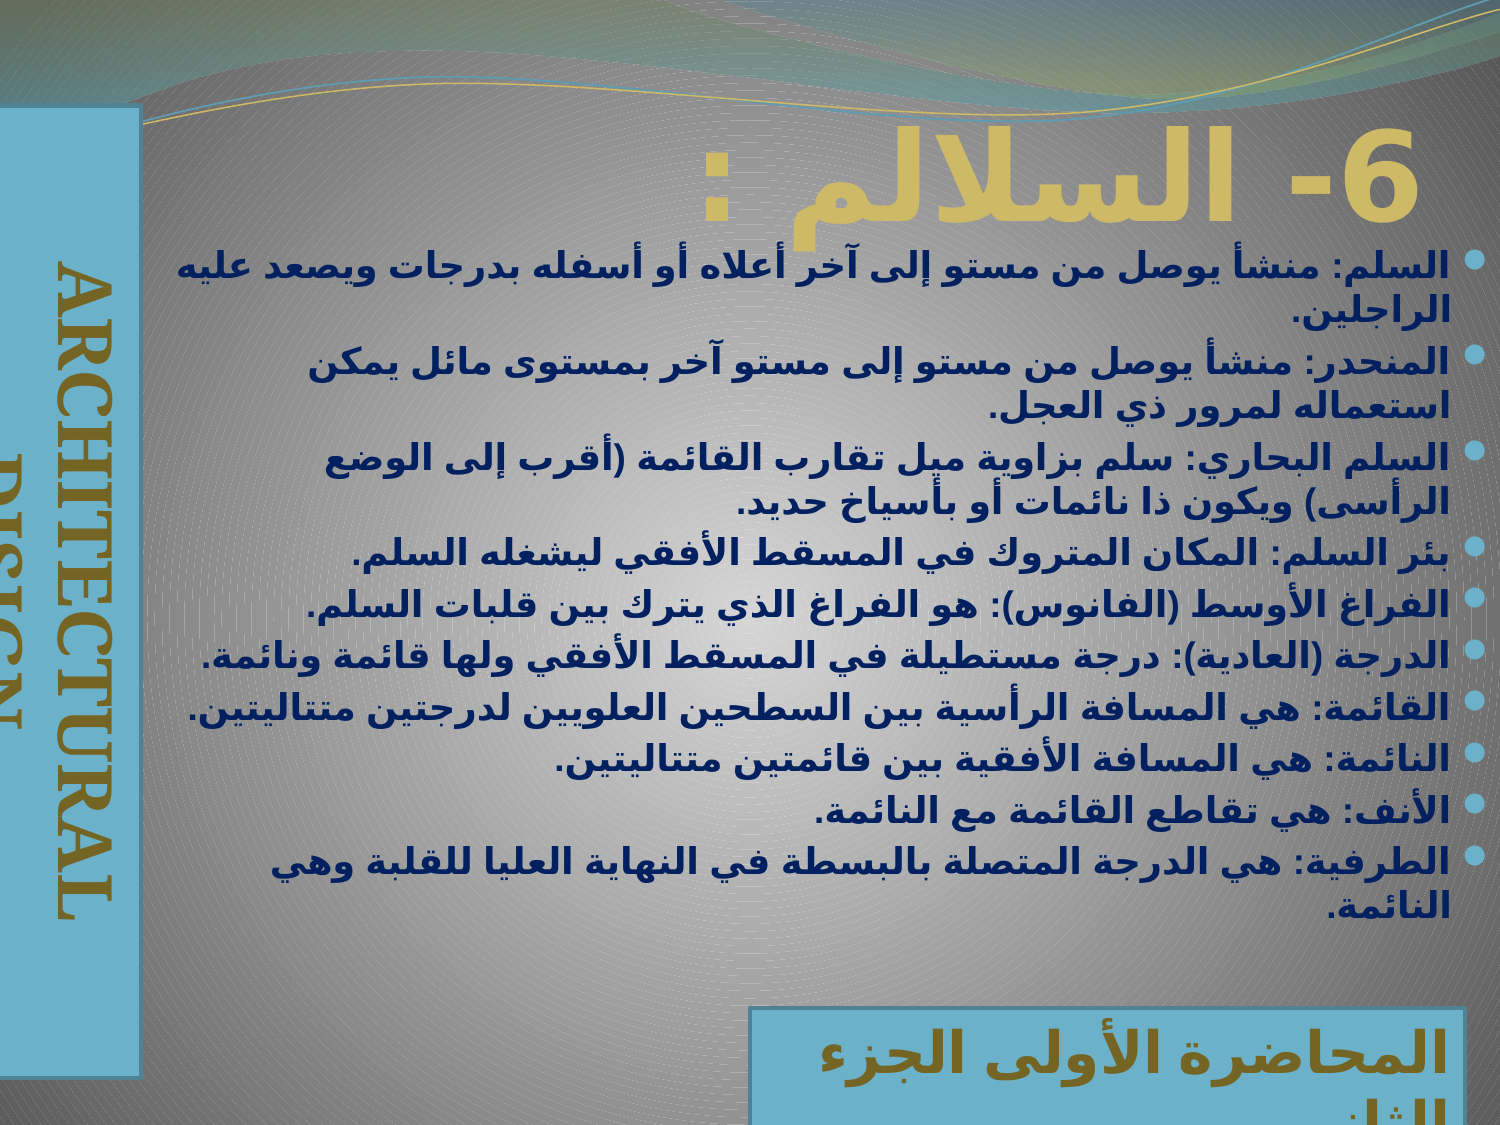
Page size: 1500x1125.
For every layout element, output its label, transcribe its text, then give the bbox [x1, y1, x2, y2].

text_box المحاضرة الأولى الجزء الثاني [748, 1006, 1467, 1125]
title 6- السلالم : [667, 58, 1425, 234]
text_box Architectural Disign [0, 103, 143, 1080]
list السلم: منشأ يوصل من مستو إلى آخر أعلاه أو أسفله بدرجات ويصعد عليه الراجلين. المنحدر: منشأ يوصل من مستو إلى مستو آخر بمستوى مائل يمكن استعماله لمرور ذي العجل. السلم البحاري: سلم بزاوية ميل تقارب القائمة (أقرب إلى الوضع الرأسى) ويكون ذا نائمات أو بأسياخ حديد. بئر السلم: المكان المتروك في المسقط الأفقي ليشغله السلم. الفراغ الأوسط (الفانوس): هو الفراغ الذي يترك بين قلبات السلم. الدرجة (العادية): درجة مستطيلة في المسقط الأفقي ولها قائمة ونائمة. القائمة: هي المسافة الرأسية بين السطحين العلويين لدرجتين متتاليتين. النائمة: هي المسافة الأفقية بين قائمتين متتاليتين. الأنف: هي تقاطع القائمة مع النائمة. الطرفية: هي الدرجة المتصلة بالبسطة في النهاية العليا للقلبة وهي النائمة. [152, 234, 1500, 985]
